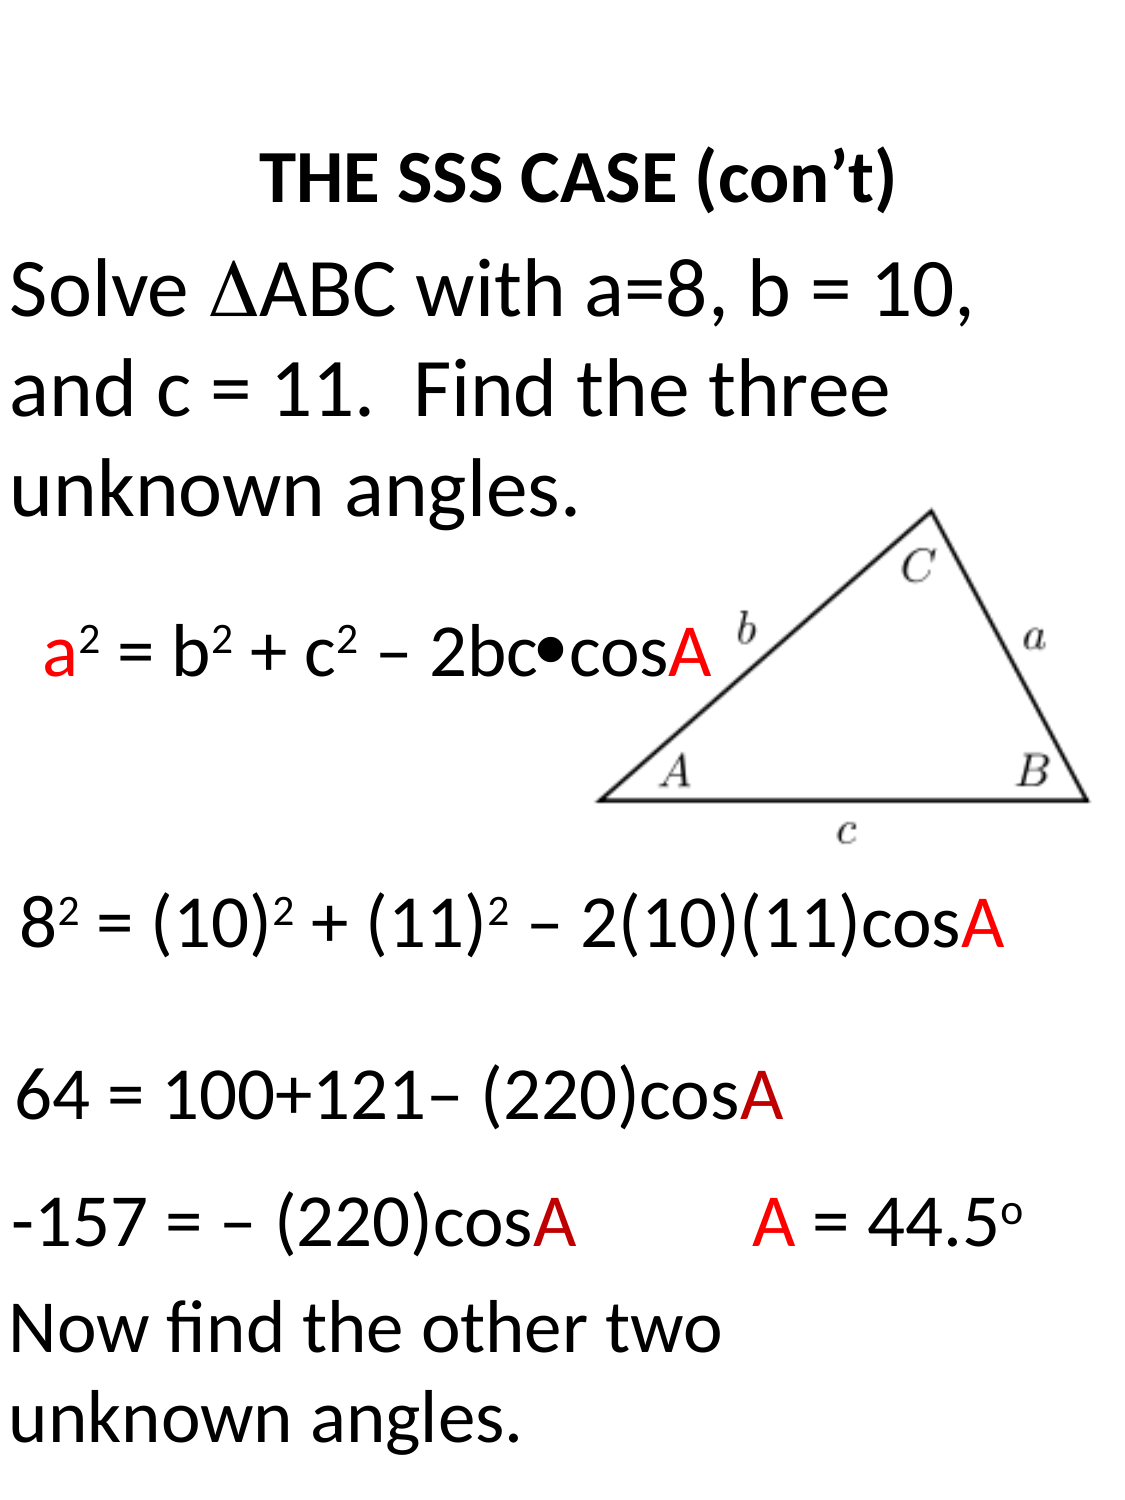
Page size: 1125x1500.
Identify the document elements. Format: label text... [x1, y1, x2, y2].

text_box -157 = – (220)cosA [0, 1164, 592, 1270]
picture [583, 484, 1112, 866]
text_box A = 44.5o [737, 1164, 1039, 1270]
text_box a2 = b2 + c2 – 2bccosA [27, 593, 578, 699]
text_box Now find the other two unknown angles. [0, 1270, 921, 1466]
text_box THE SSS CASE (con’t) [244, 120, 914, 225]
text_box 82 = (10)2 + (11)2 – 2(10)(11)cosA [5, 865, 1020, 971]
text_box 64 = 100+121– (220)cosA [0, 1037, 799, 1143]
text_box Solve ABC with a=8, b = 10, and c = 11. Find the three unknown angles. [0, 226, 1125, 541]
